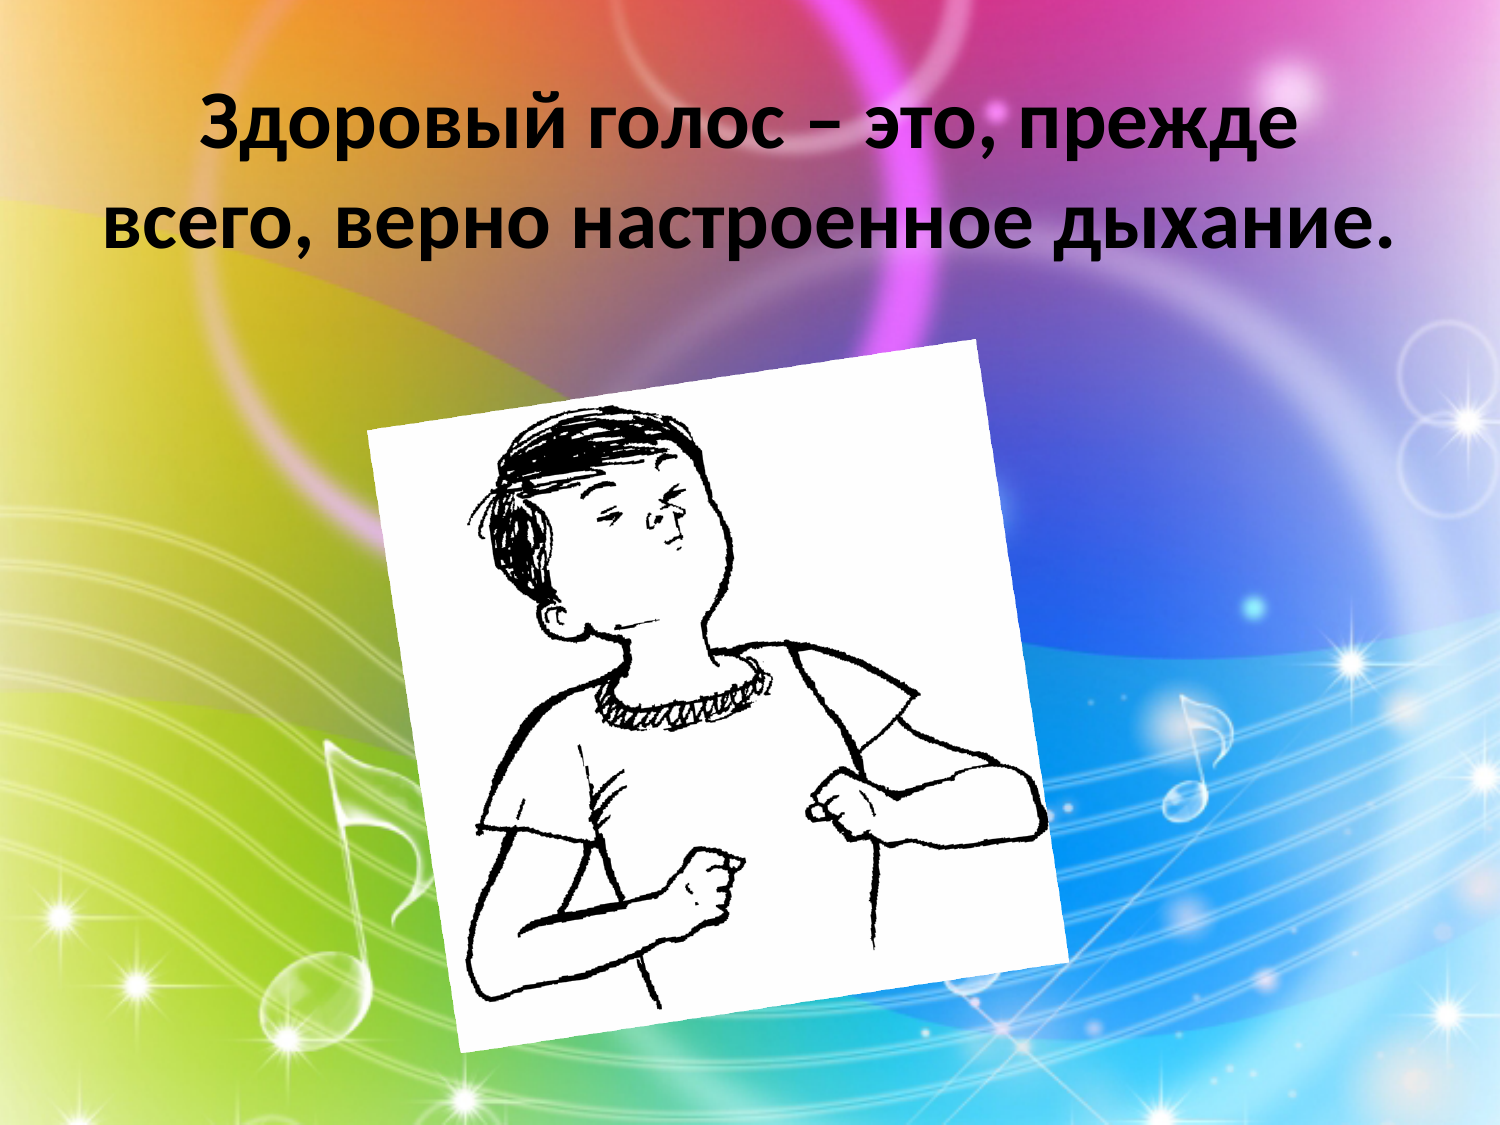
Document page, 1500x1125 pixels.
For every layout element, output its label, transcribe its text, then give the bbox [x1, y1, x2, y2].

title Здоровый голос – это, прежде всего, верно настроенное дыхание. [75, 45, 1425, 386]
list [409, 379, 1025, 1011]
picture [0, 0, 1500, 1125]
